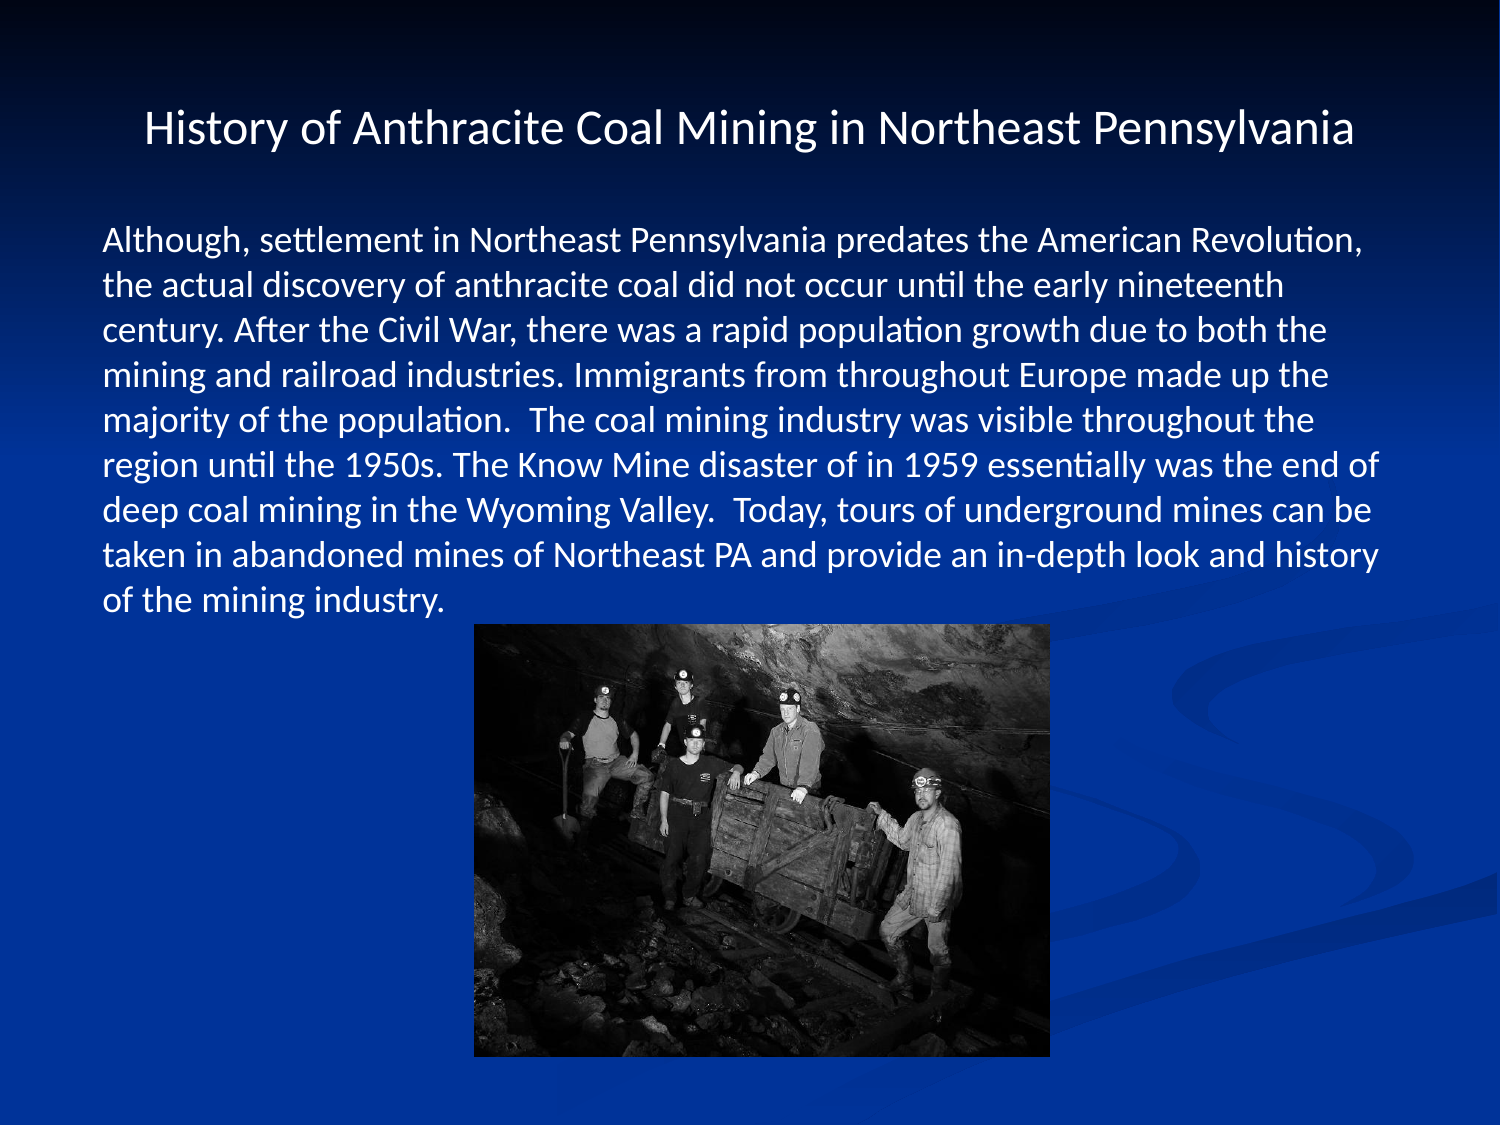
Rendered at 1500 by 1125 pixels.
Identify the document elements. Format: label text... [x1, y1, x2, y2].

text_box History of Anthracite Coal Mining in Northeast Pennsylvania Although, settlement in Northeast Pennsylvania predates the American Revolution, the actual discovery of anthracite coal did not occur until the early nineteenth century. After the Civil War, there was a rapid population growth due to both the mining and railroad industries. Immigrants from throughout Europe made up the majority of the population. The coal mining industry was visible throughout the region until the 1950s. The Know Mine disaster of in 1959 essentially was the end of deep coal mining in the Wyoming Valley. Today, tours of underground mines can be taken in abandoned mines of Northeast PA and provide an in-depth look and history of the mining industry. [87, 87, 1413, 673]
picture [474, 624, 1050, 1057]
